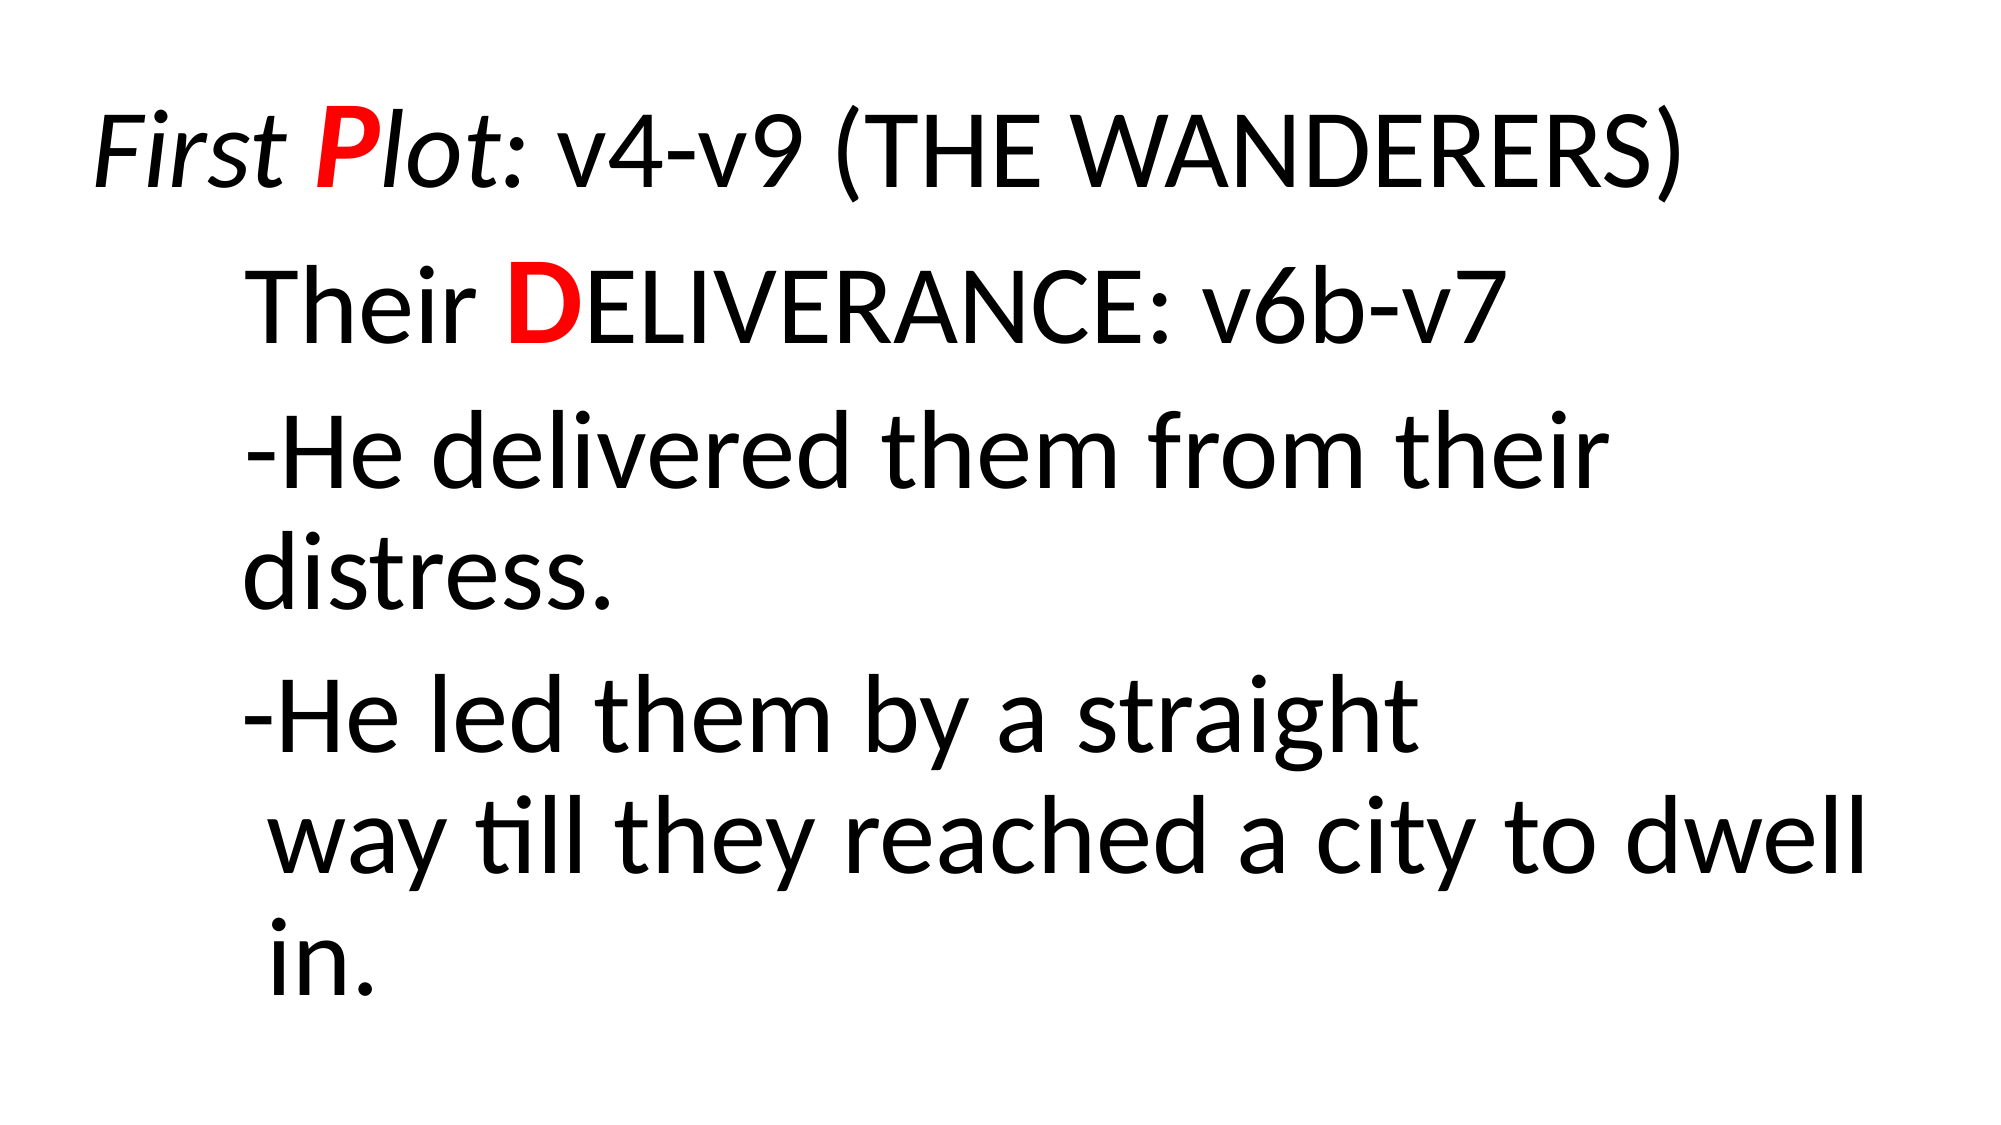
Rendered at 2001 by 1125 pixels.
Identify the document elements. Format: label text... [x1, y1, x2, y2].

list First Plot: v4-v9 (THE WANDERERS) Their DELIVERANCE: v6b-v7 -He delivered them from their distress. -He led them by a straight way till they reached a city to dwell in. [76, 72, 1941, 1104]
